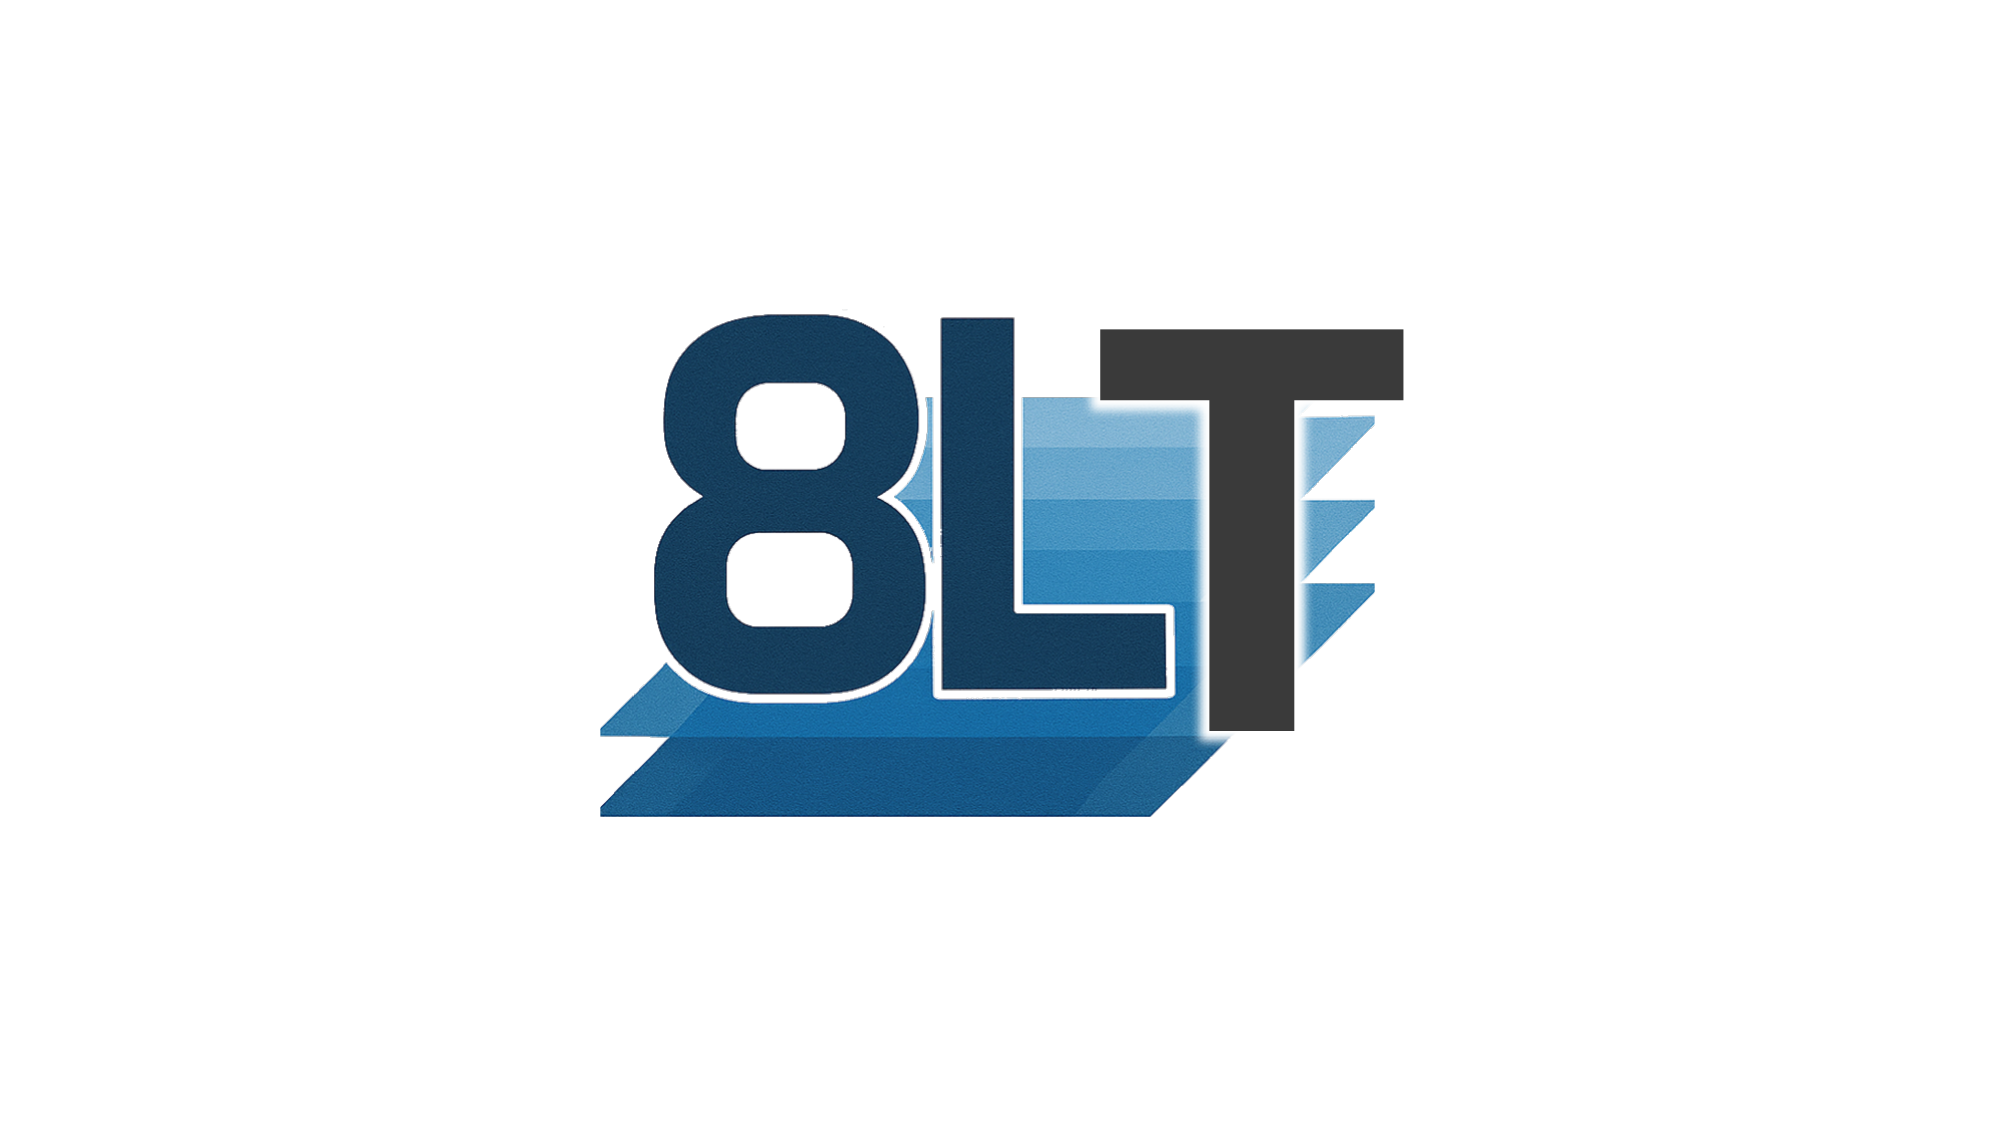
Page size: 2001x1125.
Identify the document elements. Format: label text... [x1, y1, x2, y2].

text_box T [1074, 161, 1413, 852]
picture [599, 247, 1376, 817]
